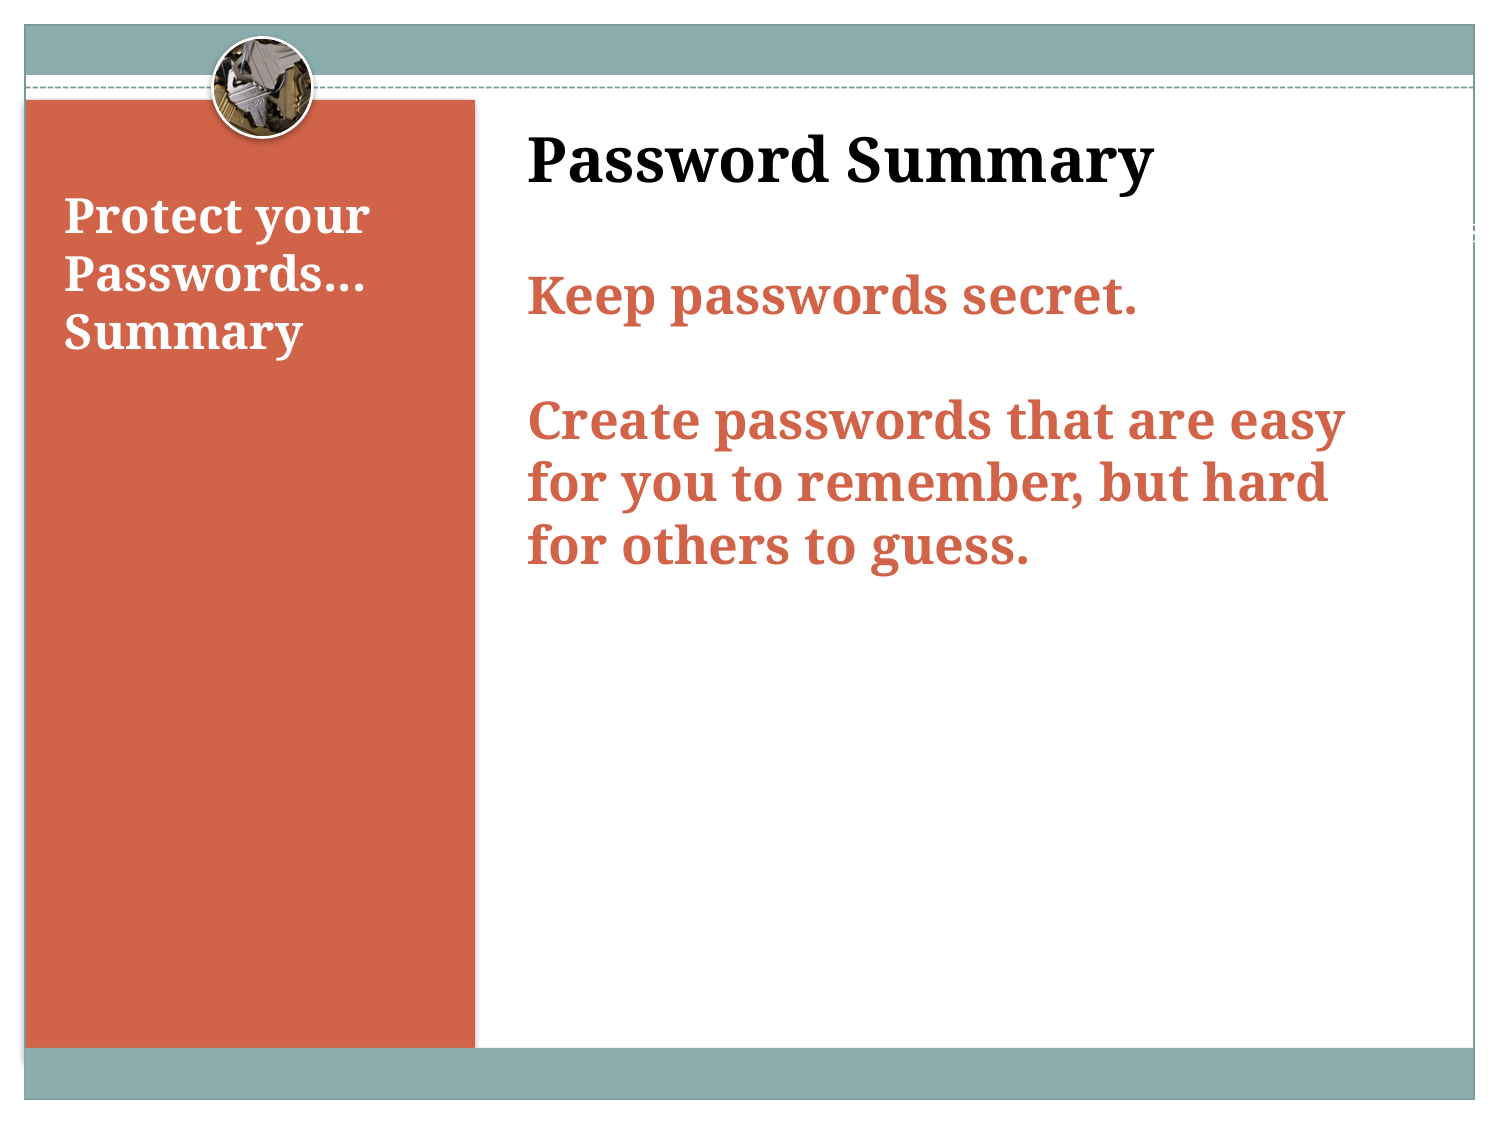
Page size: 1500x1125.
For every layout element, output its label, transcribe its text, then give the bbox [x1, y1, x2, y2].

list Remember, your passwords are the keys to your computer, network, and information that you do not want to let unauthorized persons access. So, Always Protect your Passwords [1438, 162, 1500, 763]
picture [214, 39, 311, 136]
list Password Summary Keep passwords secret. Create passwords that are easy for you to remember, but hard for others to guess. [512, 112, 1438, 1000]
title Protect your Passwords... Summary [50, 174, 463, 425]
